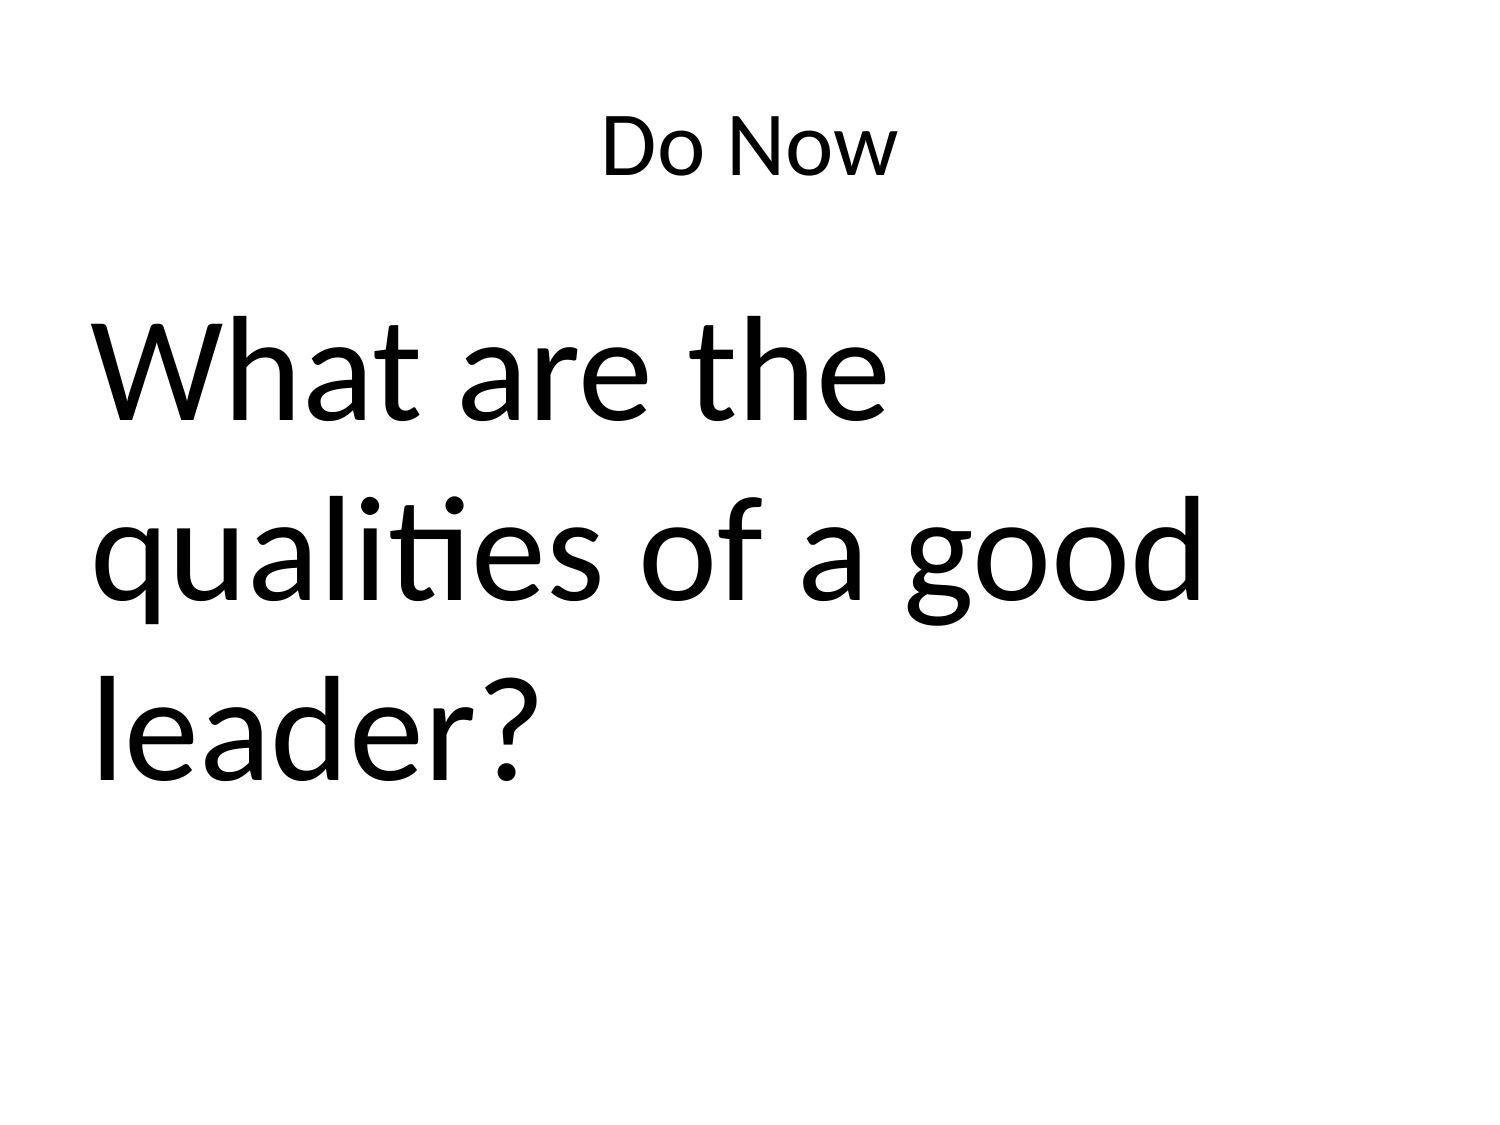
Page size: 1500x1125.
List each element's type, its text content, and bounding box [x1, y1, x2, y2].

list What are the qualities of a good leader? [75, 262, 1425, 1005]
title Do Now [75, 45, 1425, 233]
